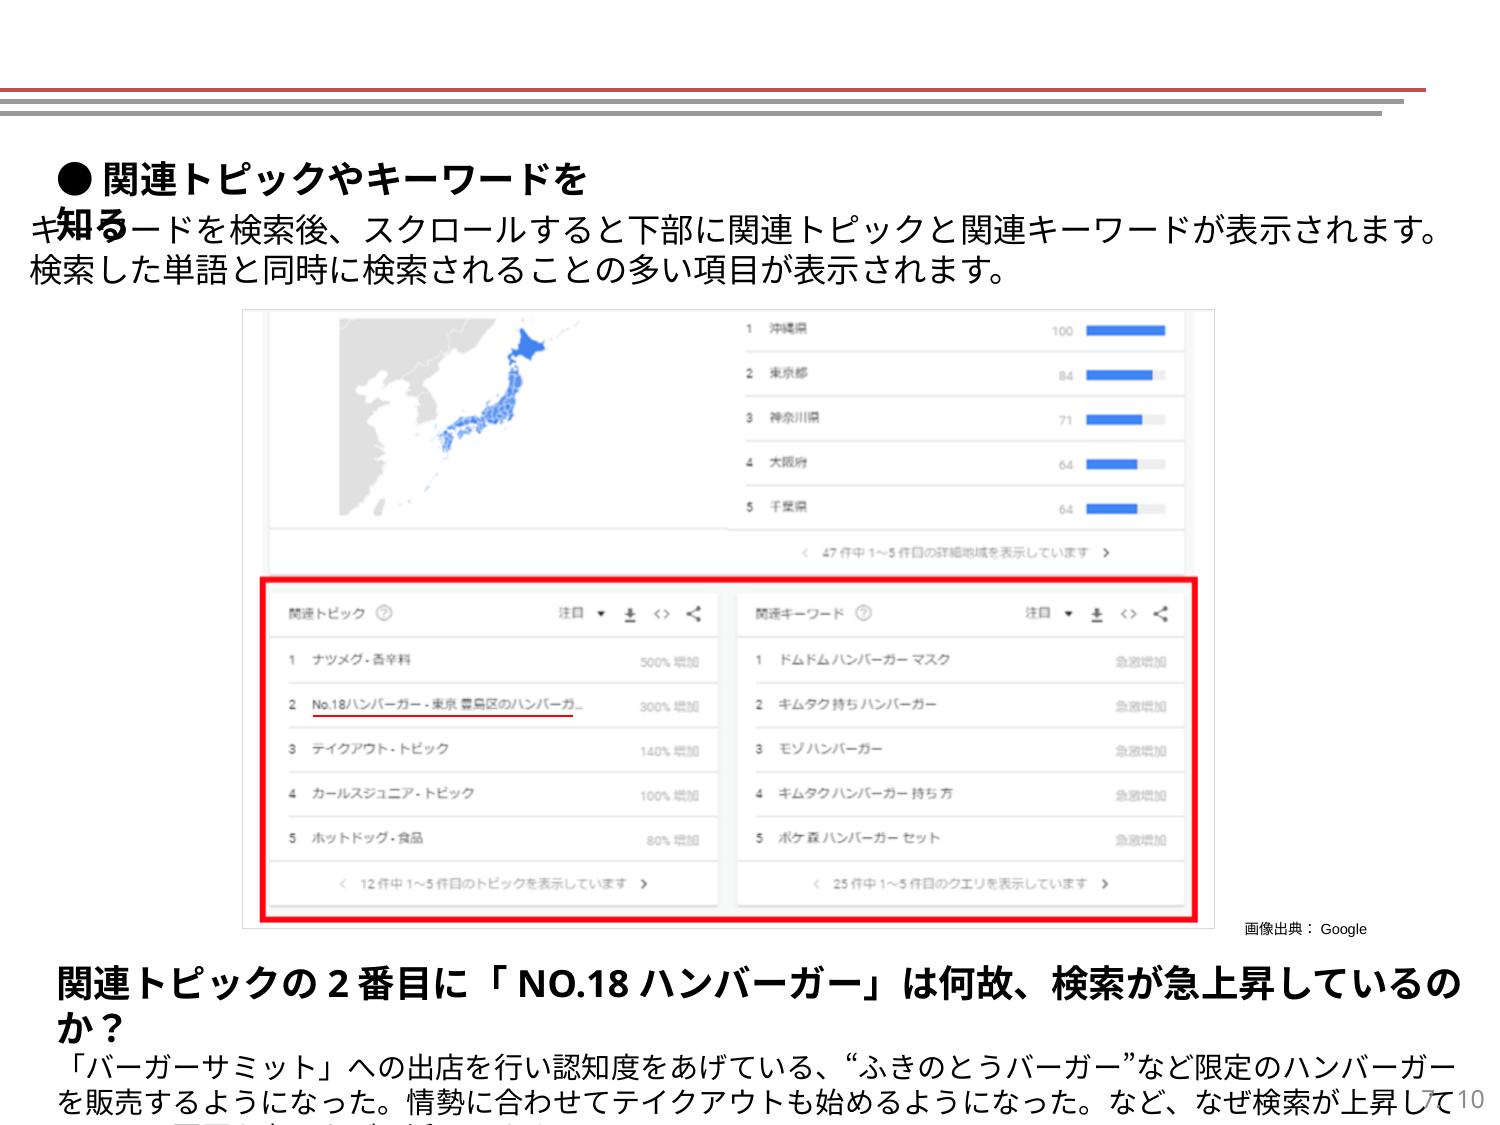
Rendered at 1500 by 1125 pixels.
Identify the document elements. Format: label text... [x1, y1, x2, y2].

text_box 関連トピックの2番目に「NO.18ハンバーガー」は何故、検索が急上昇しているのか？ 「バーガーサミット」への出店を行い認知度をあげている、“ふきのとうバーガー”など限定のハンバーガーを販売するようになった。情勢に合わせてテイクアウトも始めるようになった。など、なぜ検索が上昇しているのか要因を考えながら活用します。 [41, 952, 1489, 1125]
picture [241, 309, 1216, 929]
text_box キーワードを検索後、スクロールすると下部に関連トピックと関連キーワードが表示されます。 検索した単語と同時に検索されることの多い項目が表示されます。 [15, 201, 1472, 297]
text_box 画像出典：Google [1226, 912, 1382, 945]
slide_number 9 [1381, 1065, 1500, 1125]
text_box ●関連トピックやキーワードを知る [41, 148, 609, 201]
